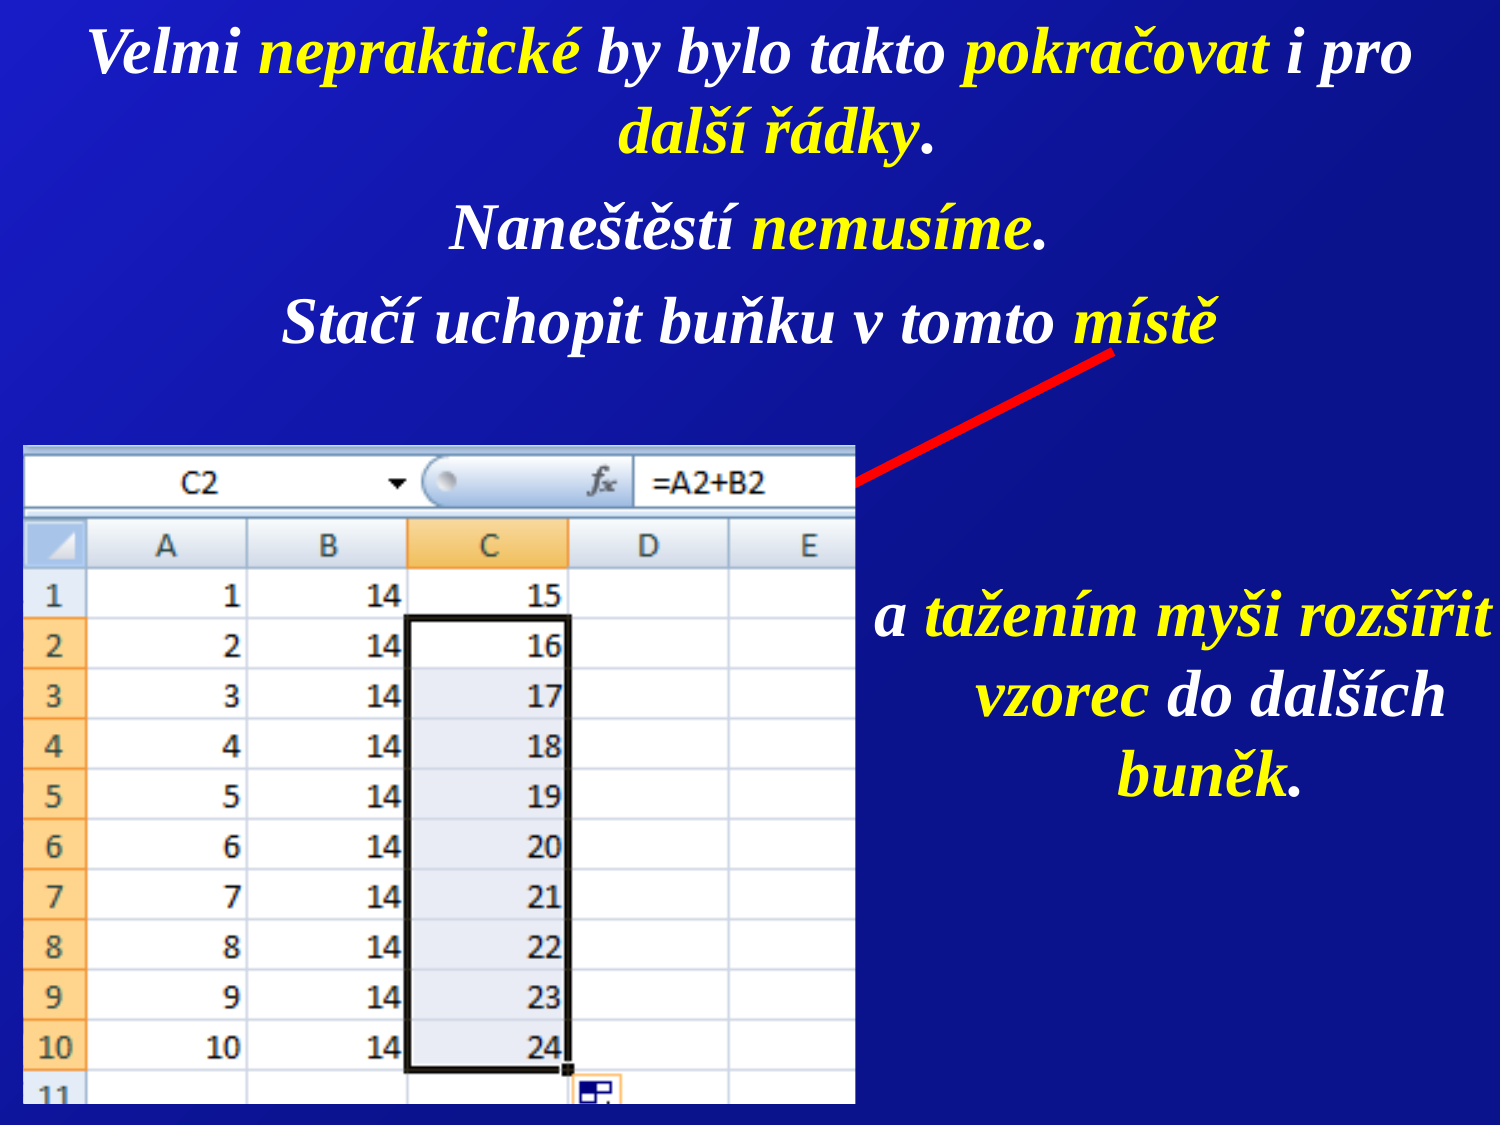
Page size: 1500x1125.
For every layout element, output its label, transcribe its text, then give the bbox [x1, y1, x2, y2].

text_box a tažením myši rozšířit vzorec do dalších buněk. [860, 562, 1500, 832]
text_box Velmi nepraktické by bylo takto pokračovat i pro další řádky. [0, 0, 1500, 175]
picture [23, 445, 856, 1105]
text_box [515, 351, 1114, 657]
text_box Stačí uchopit buňku v tomto místě [0, 269, 1500, 446]
text_box Naneštěstí nemusíme. [0, 175, 1500, 269]
